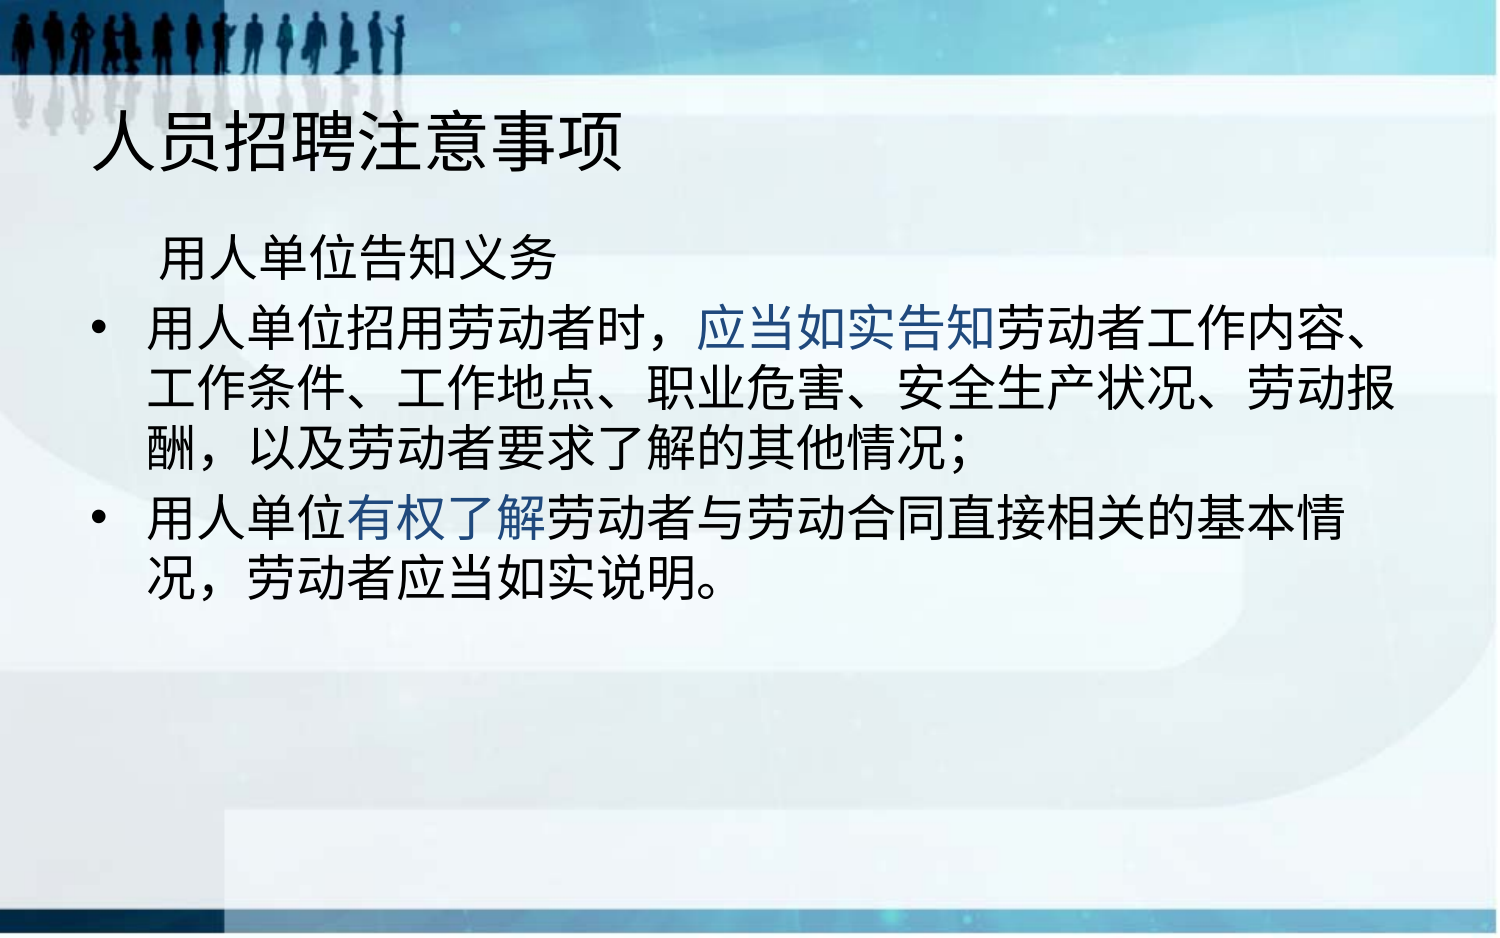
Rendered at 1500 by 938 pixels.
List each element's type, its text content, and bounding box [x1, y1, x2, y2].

list 用人单位告知义务 用人单位招用劳动者时，应当如实告知劳动者工作内容、工作条件、工作地点、职业危害、安全生产状况、劳动报酬，以及劳动者要求了解的其他情况； 用人单位有权了解劳动者与劳动合同直接相关的基本情况，劳动者应当如实说明。 [74, 218, 1426, 838]
picture [0, 0, 1500, 938]
title 人员招聘注意事项 [74, 70, 1426, 210]
